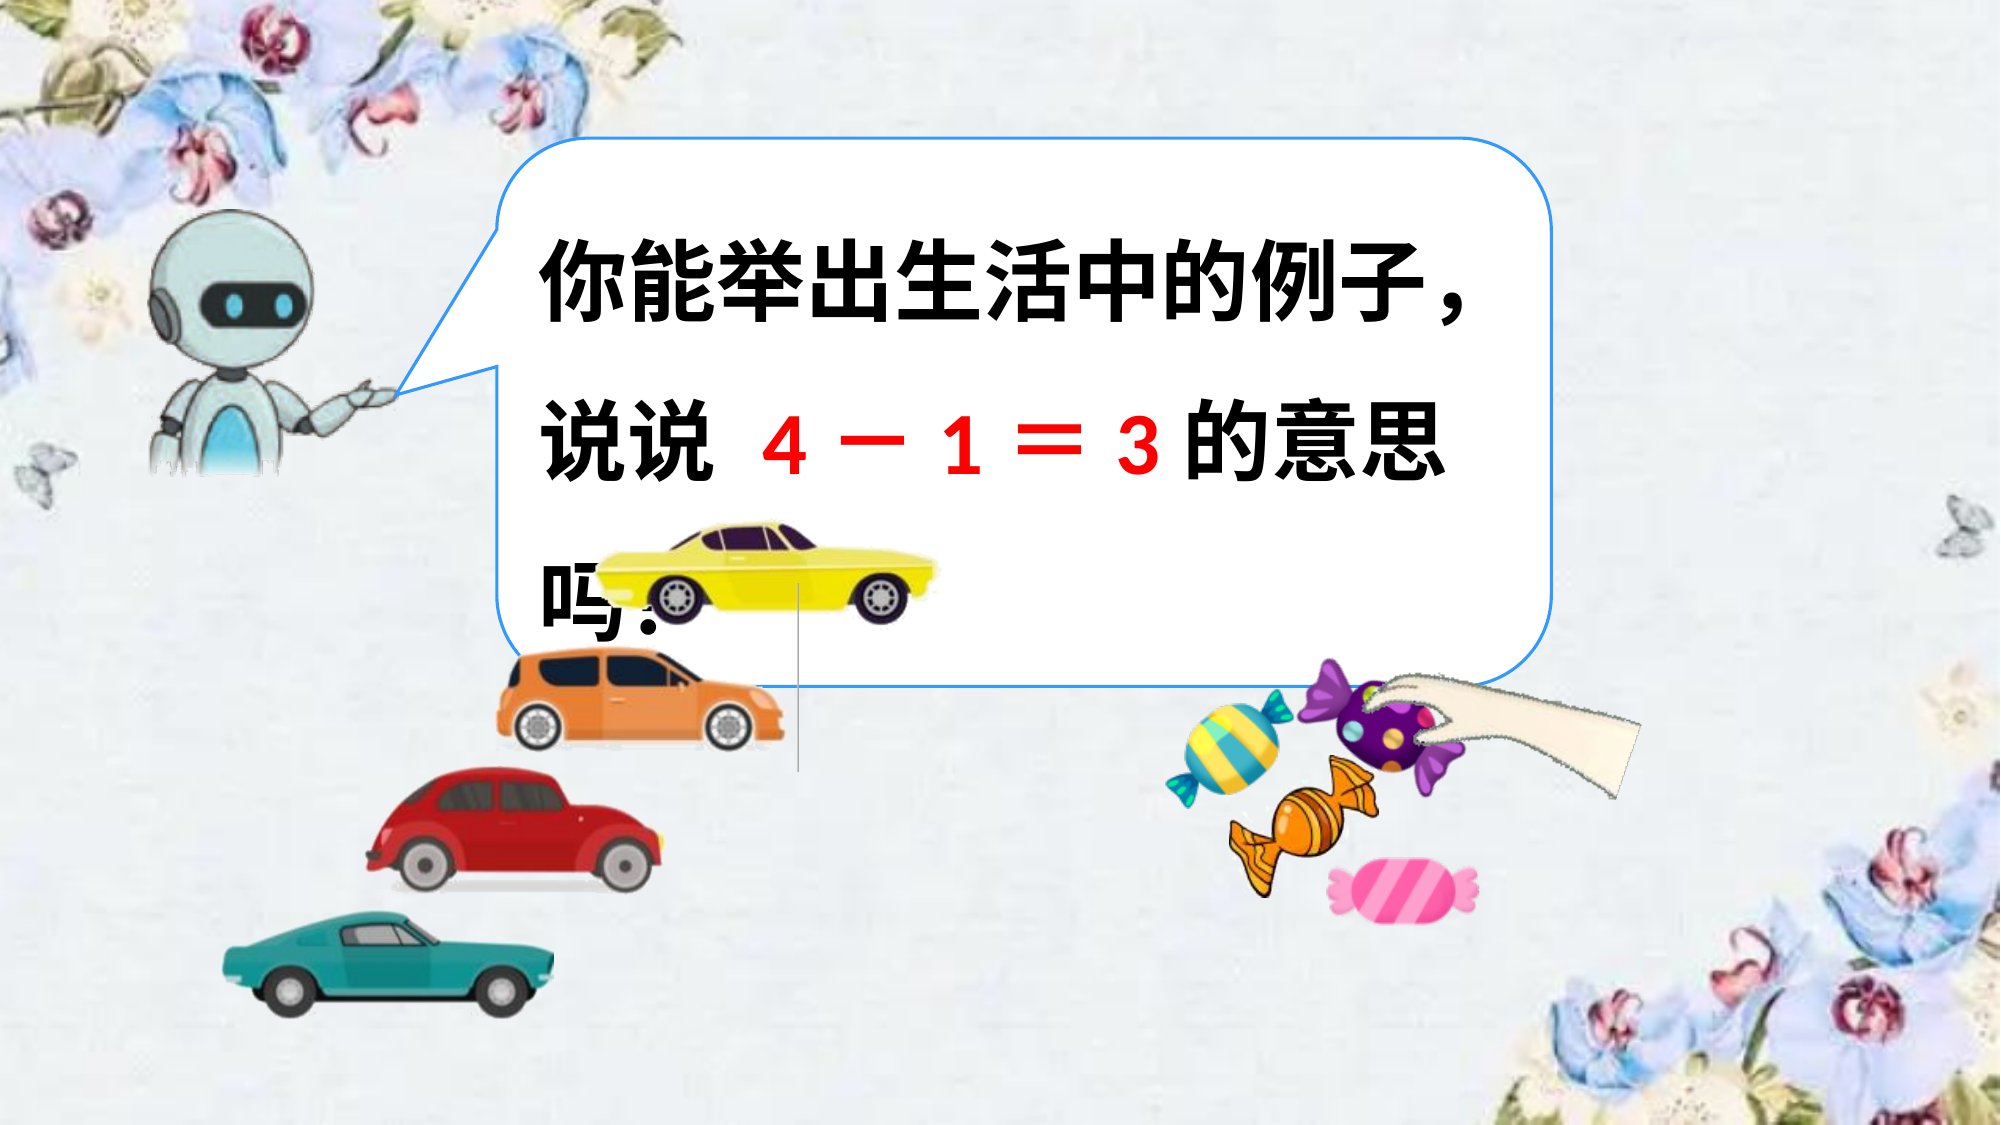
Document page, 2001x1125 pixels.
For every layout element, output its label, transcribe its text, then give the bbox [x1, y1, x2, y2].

text_box 你能举出生活中的例子，说说 4－1＝3的意思吗？ [399, 138, 1552, 687]
picture [0, 0, 2000, 1125]
